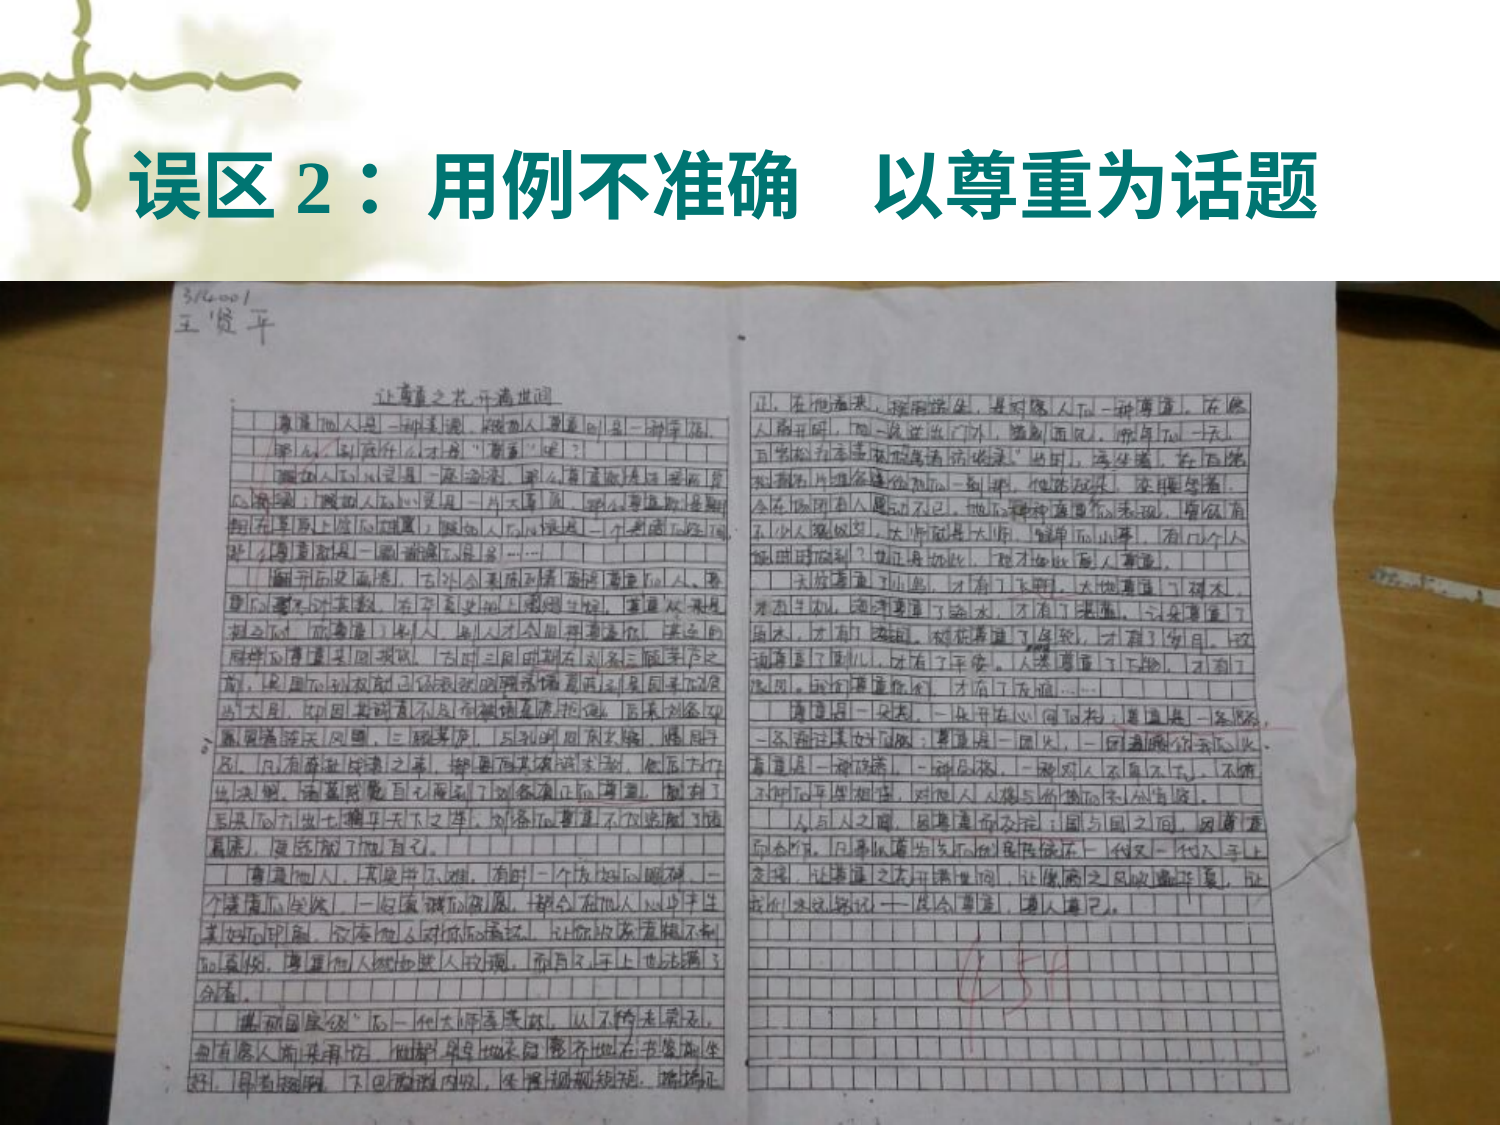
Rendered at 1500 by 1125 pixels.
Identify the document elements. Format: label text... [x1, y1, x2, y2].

title 误区2：用例不准确 以尊重为话题 [24, 74, 1423, 281]
picture [0, 0, 1500, 1125]
